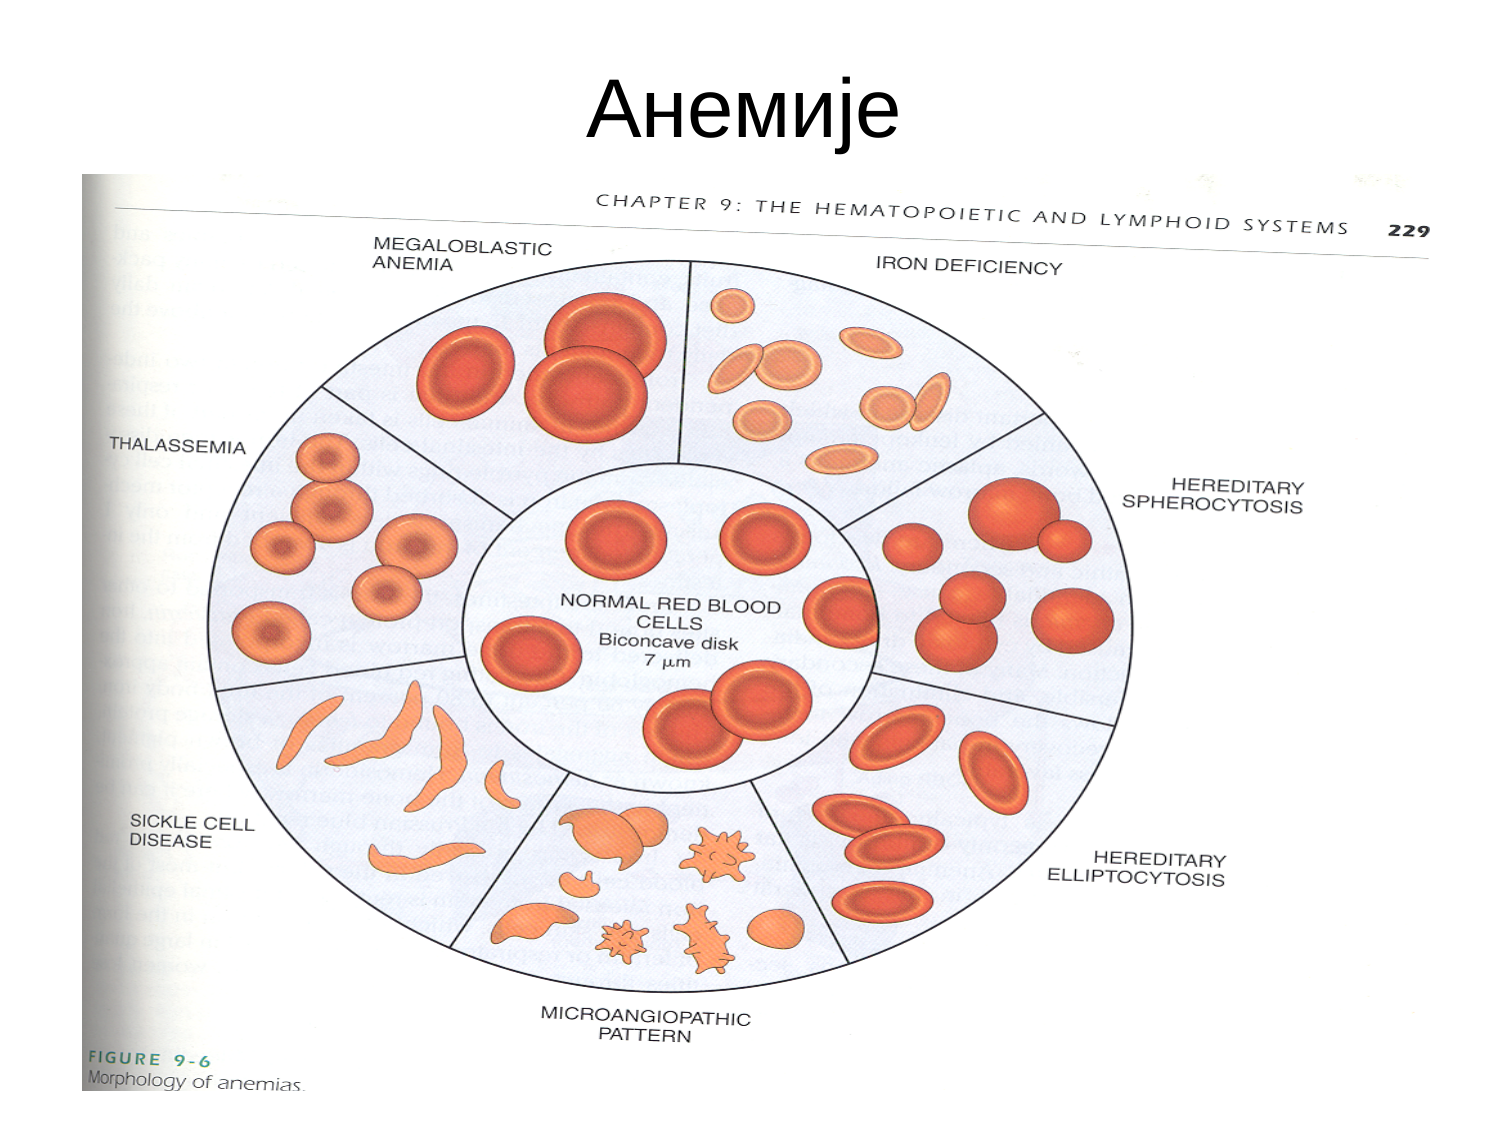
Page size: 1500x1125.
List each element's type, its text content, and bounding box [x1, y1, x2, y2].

picture [81, 174, 1430, 1092]
text_box Анемије [304, 46, 1184, 162]
